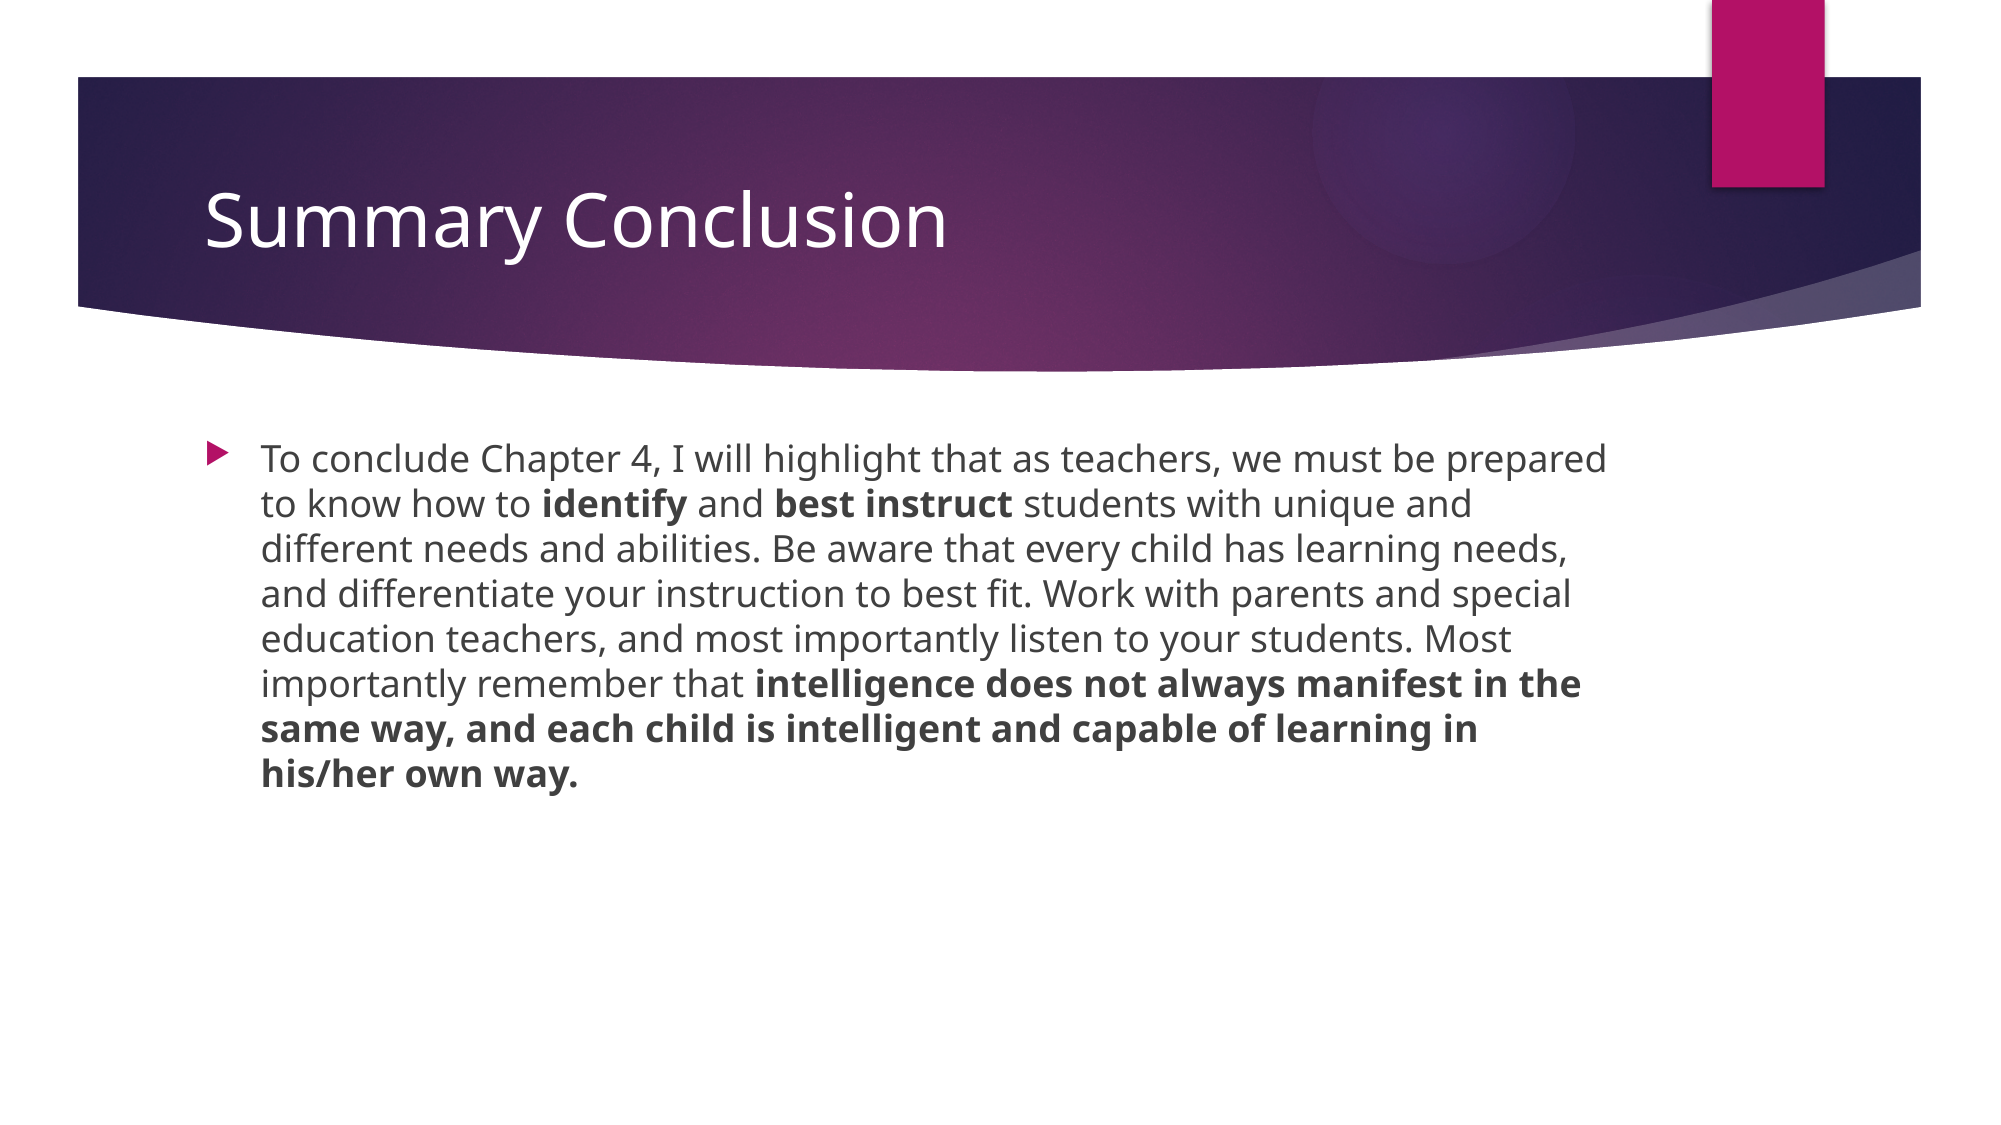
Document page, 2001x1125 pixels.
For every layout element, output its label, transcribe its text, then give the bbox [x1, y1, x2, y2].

list To conclude Chapter 4, I will highlight that as teachers, we must be prepared to know how to identify and best instruct students with unique and different needs and abilities. Be aware that every child has learning needs, and differentiate your instruction to best fit. Work with parents and special education teachers, and most importantly listen to your students. Most importantly remember that intelligence does not always manifest in the same way, and each child is intelligent and capable of learning in his/her own way. [189, 427, 1638, 988]
title Summary Conclusion [189, 159, 1627, 276]
